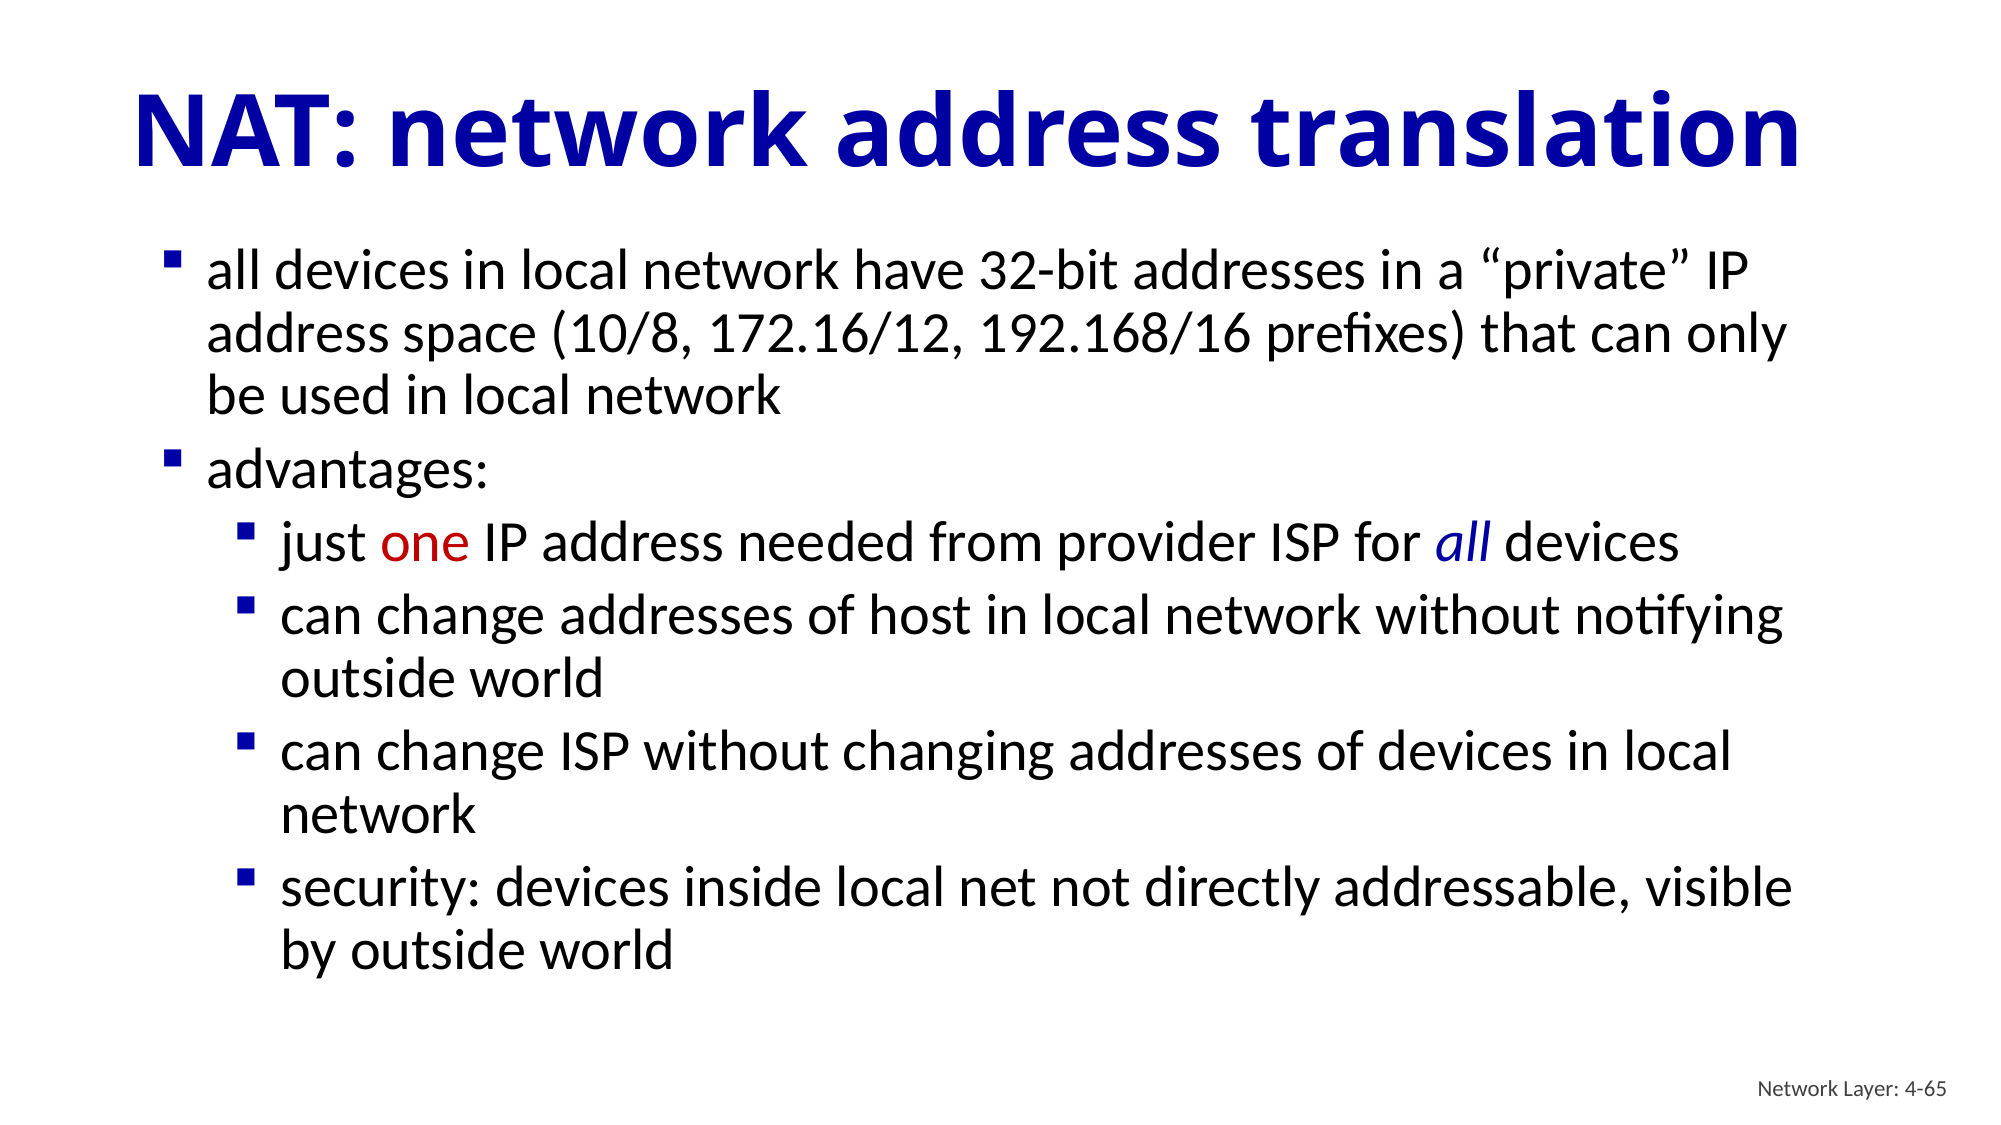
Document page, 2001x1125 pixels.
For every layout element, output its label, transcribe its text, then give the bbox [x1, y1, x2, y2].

slide_number Network Layer: 4-65 [1512, 1056, 1963, 1117]
text_box all devices in local network have 32-bit addresses in a “private” IP address space (10/8, 172.16/12, 192.168/16 prefixes) that can only be used in local network advantages: just one IP address needed from provider ISP for all devices can change addresses of host in local network without notifying outside world can change ISP without changing addresses of devices in local network security: devices inside local net not directly addressable, visible by outside world [77, 231, 1818, 1099]
title NAT: network address translation [115, 46, 1841, 222]
